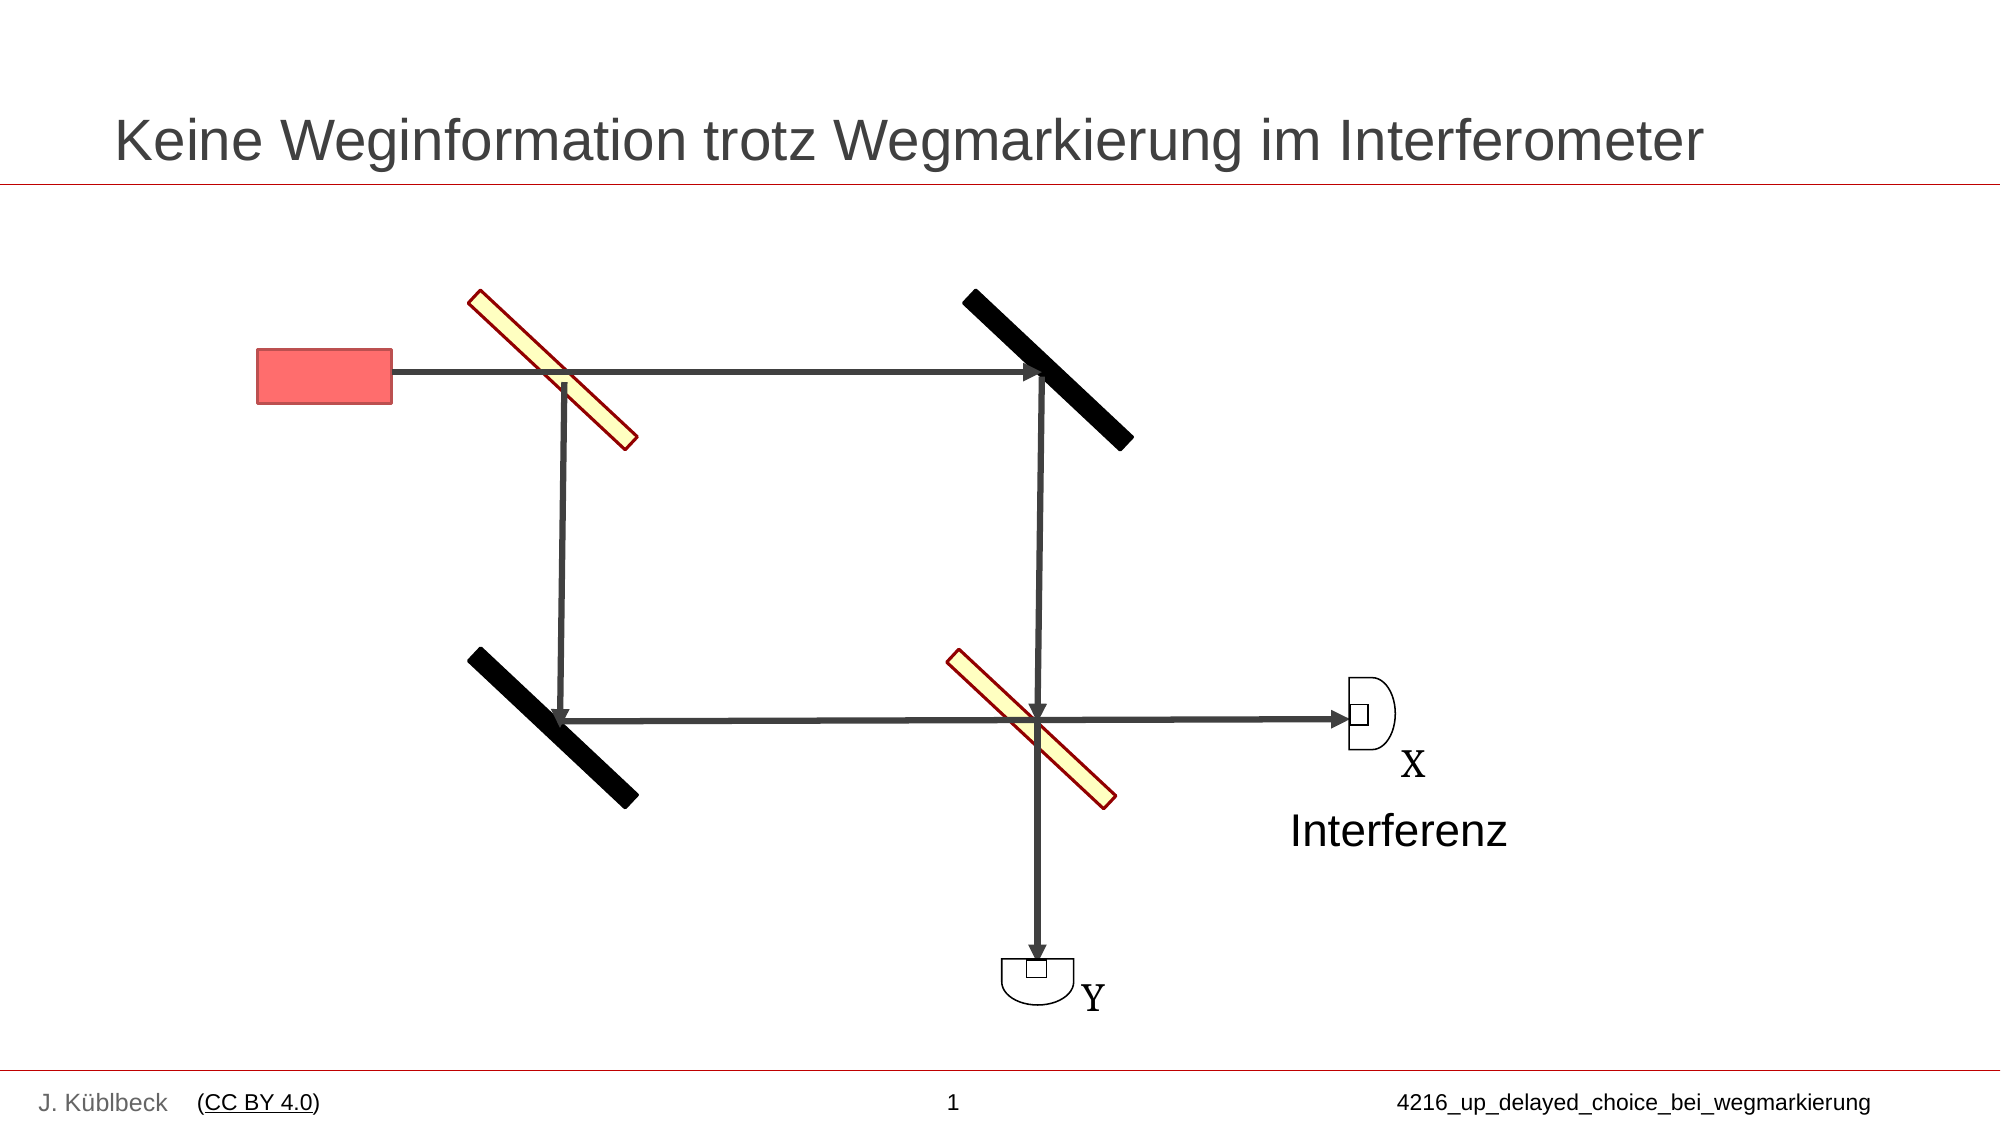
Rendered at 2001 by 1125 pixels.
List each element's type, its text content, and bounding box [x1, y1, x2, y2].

list [99, 208, 1900, 1035]
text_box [257, 349, 1442, 1028]
text_box Interferenz [1447, 732, 1934, 893]
title Keine Weginformation trotz Wegmarkierung im Interferometer [99, 90, 1900, 185]
